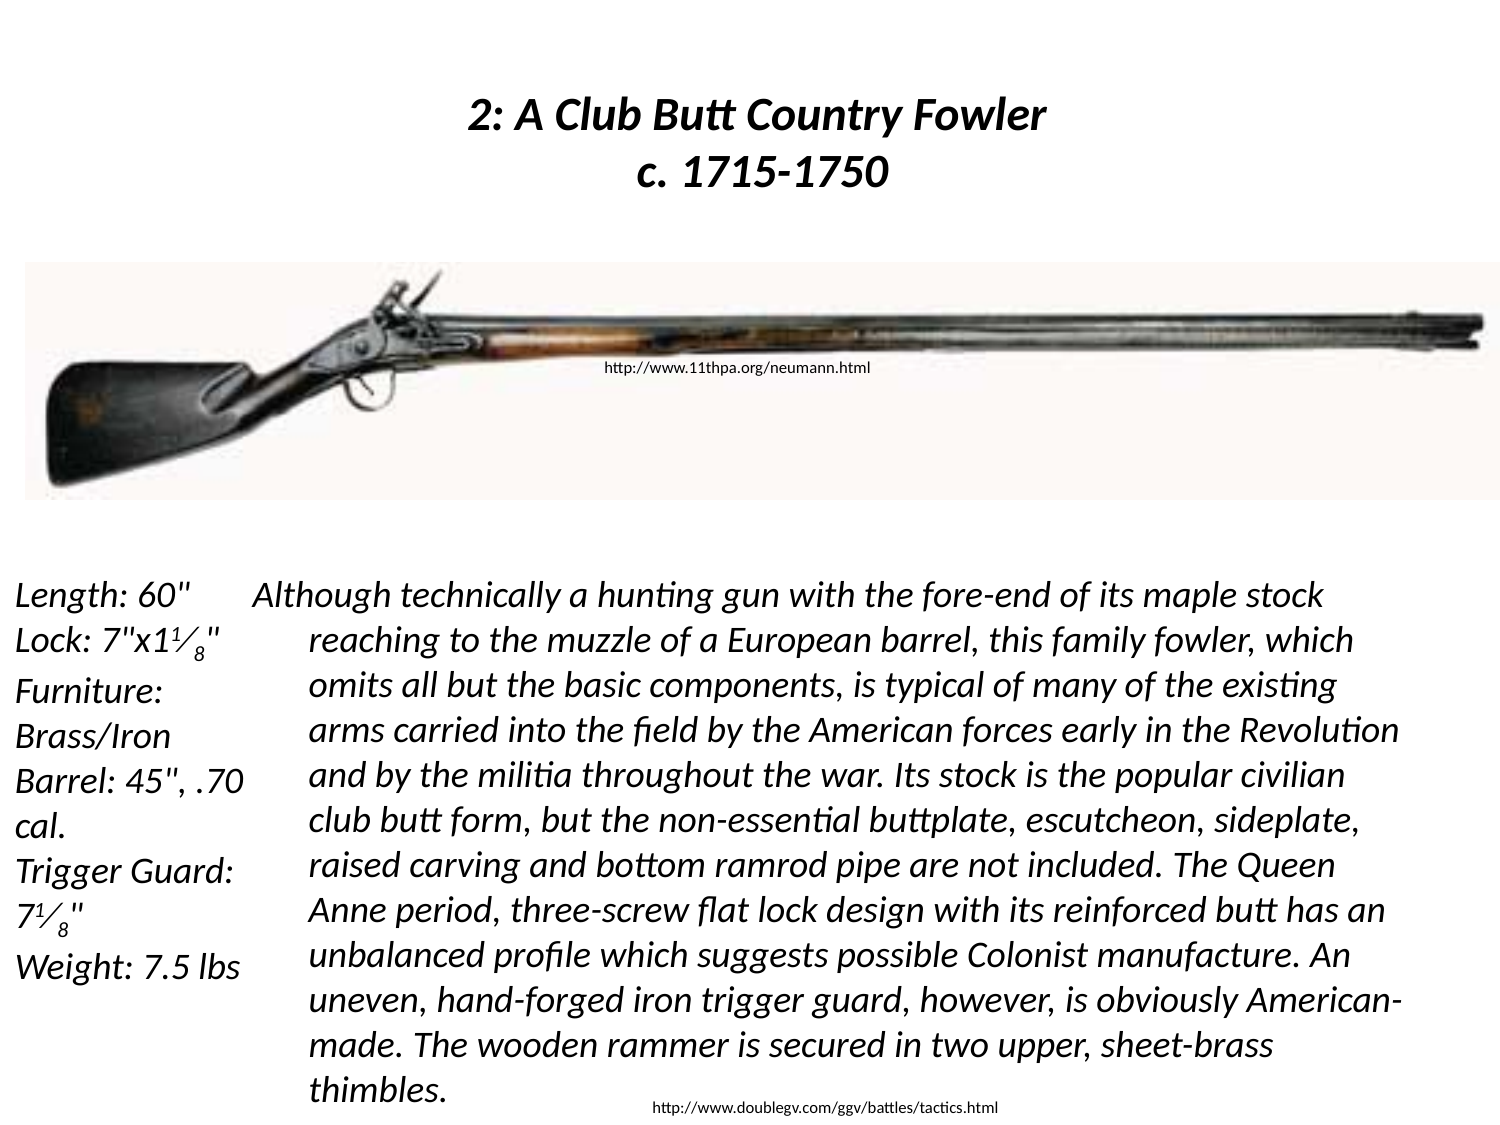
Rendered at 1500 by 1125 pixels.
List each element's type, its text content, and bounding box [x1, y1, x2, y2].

list Although technically a hunting gun with the fore-end of its maple stock reaching to the muzzle of a European barrel, this family fowler, which omits all but the basic components, is typical of many of the existing arms carried into the field by the American forces early in the Revolution and by the militia throughout the war. Its stock is the popular civilian club butt form, but the non-essential buttplate, escutcheon, sideplate, raised carving and bottom ramrod pipe are not included. The Queen Anne period, three-screw flat lock design with its reinforced butt has an unbalanced profile which suggests possible Colonist manufacture. An uneven, hand-forged iron trigger guard, however, is obviously American-made. The wooden rammer is secured in two upper, sheet-brass thimbles. [237, 562, 1425, 1125]
text_box Length: 60" Lock: 7"x11⁄8" Furniture: Brass/Iron Barrel: 45", .70 cal. Trigger Guard: 71⁄8" Weight: 7.5 lbs [0, 562, 313, 995]
text_box http://www.doublegv.com/ggv/battles/tactics.html [637, 1089, 1388, 1125]
title 2: A Club Butt Country Fowler c. 1715-1750 [87, 75, 1438, 260]
picture [25, 262, 1500, 501]
